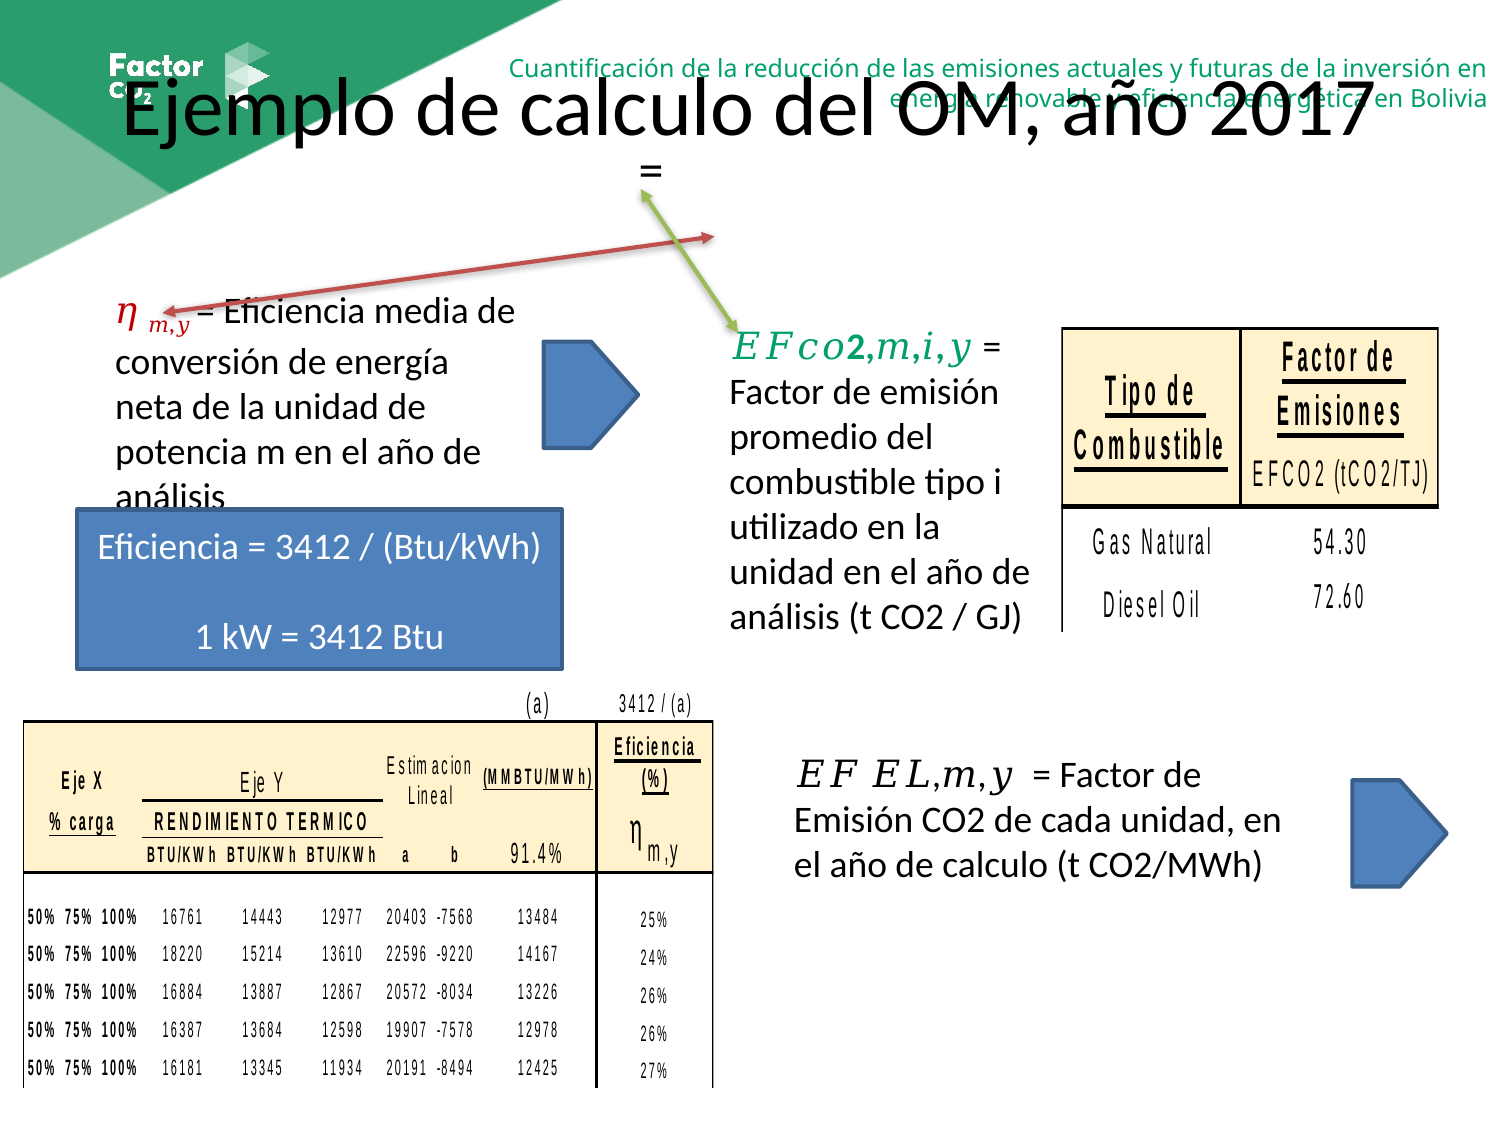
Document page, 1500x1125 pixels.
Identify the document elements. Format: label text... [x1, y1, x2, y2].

text_box 𝐸𝐹 𝐸𝐿,𝑚,𝑦 = Factor de Emisión CO2 de cada unidad, en el año de calculo (t CO2/MWh) [779, 742, 1299, 893]
text_box 𝐸𝐹𝑐𝑜2,𝑚,𝑖,𝑦 = Factor de emisión promedio del combustible tipo i utilizado en la unidad en el año de análisis (t CO2 / GJ) [714, 314, 1058, 645]
title Ejemplo de calculo del OM, año 2017 [75, 45, 1425, 233]
text_box 𝜂 𝑚,𝑦 = Eficiencia media de conversión de energía neta de la unidad de potencia m en el año de análisis [100, 278, 539, 507]
picture [0, 0, 1500, 1125]
text_box Eficiencia = 3412 / (Btu/kWh) 1 kW = 3412 Btu [75, 507, 564, 671]
text_box [1350, 778, 1449, 889]
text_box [640, 188, 739, 334]
text_box [541, 339, 640, 451]
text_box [162, 236, 635, 314]
